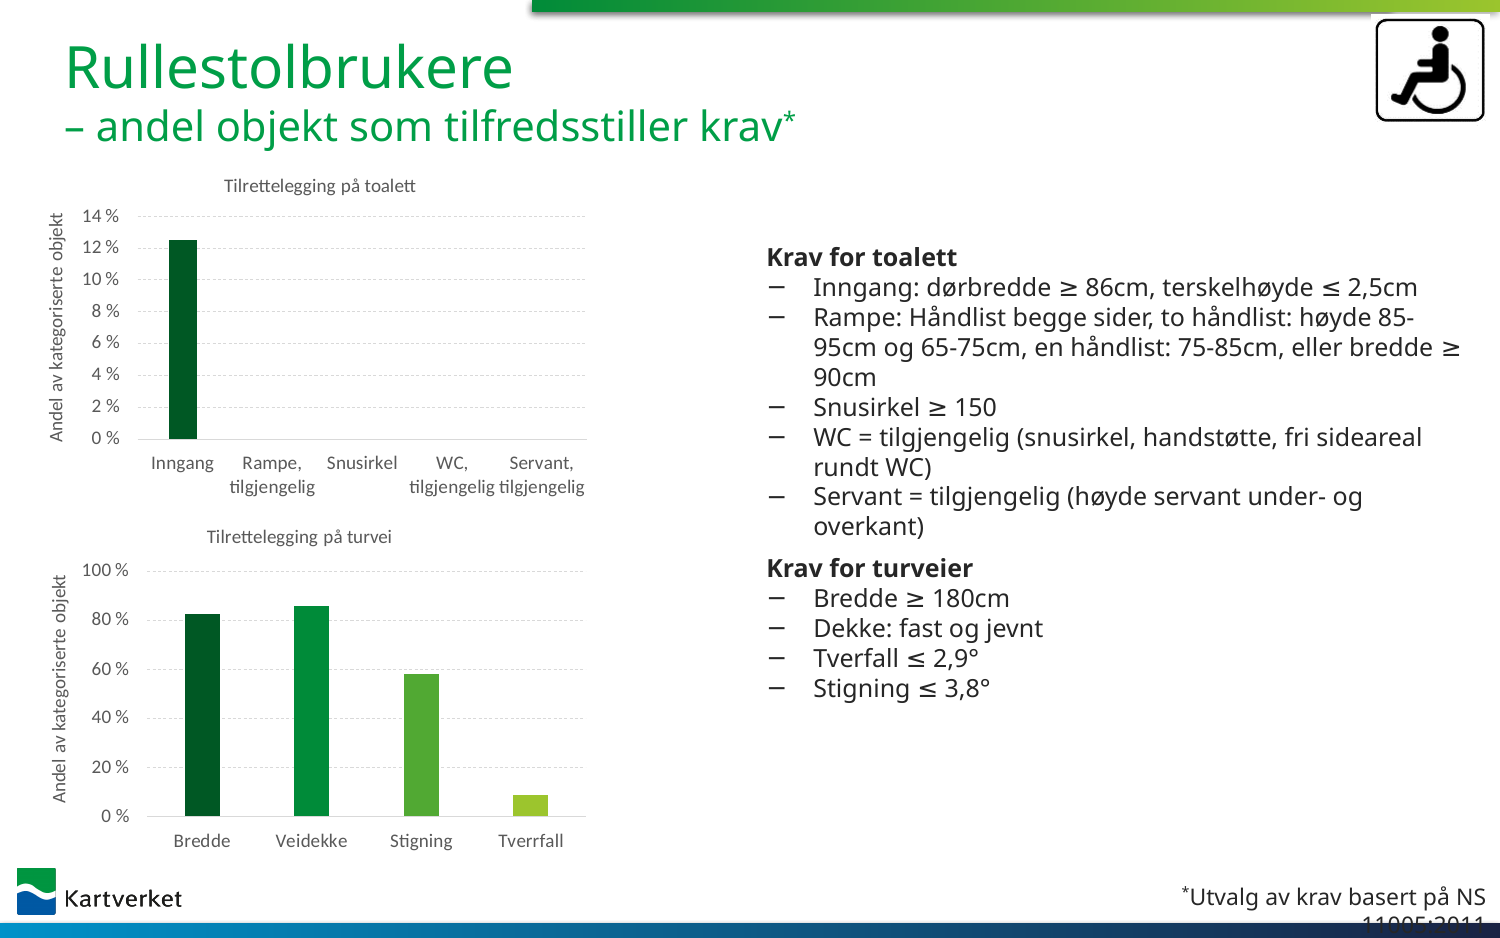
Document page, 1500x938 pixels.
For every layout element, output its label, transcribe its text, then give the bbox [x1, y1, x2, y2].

text_box *Utvalg av krav basert på NS 11005:2011 [1068, 873, 1500, 938]
text_box Rullestolbrukere – andel objekt som tilfredsstiller krav* [49, 14, 1431, 158]
picture [1371, 13, 1491, 127]
picture [41, 520, 597, 859]
text_box Krav for toalett Inngang: dørbredde ≥ 86cm, terskelhøyde ≤ 2,5cm Rampe: Håndlist begge sider, to håndlist: høyde 85-95cm og 65-75cm, en håndlist: 75-85cm, eller bredde ≥ 90cm Snusirkel ≥ 150 WC = tilgjengelig (snusirkel, handstøtte, fri sideareal rundt WC) Servant = tilgjengelig (høyde servant under- og overkant) [751, 234, 1483, 545]
text_box Krav for turveier Bredde ≥ 180cm Dekke: fast og jevnt Tverfall ≤ 2,9° Stigning ≤ 3,8° [751, 545, 1483, 710]
picture [41, 166, 598, 505]
